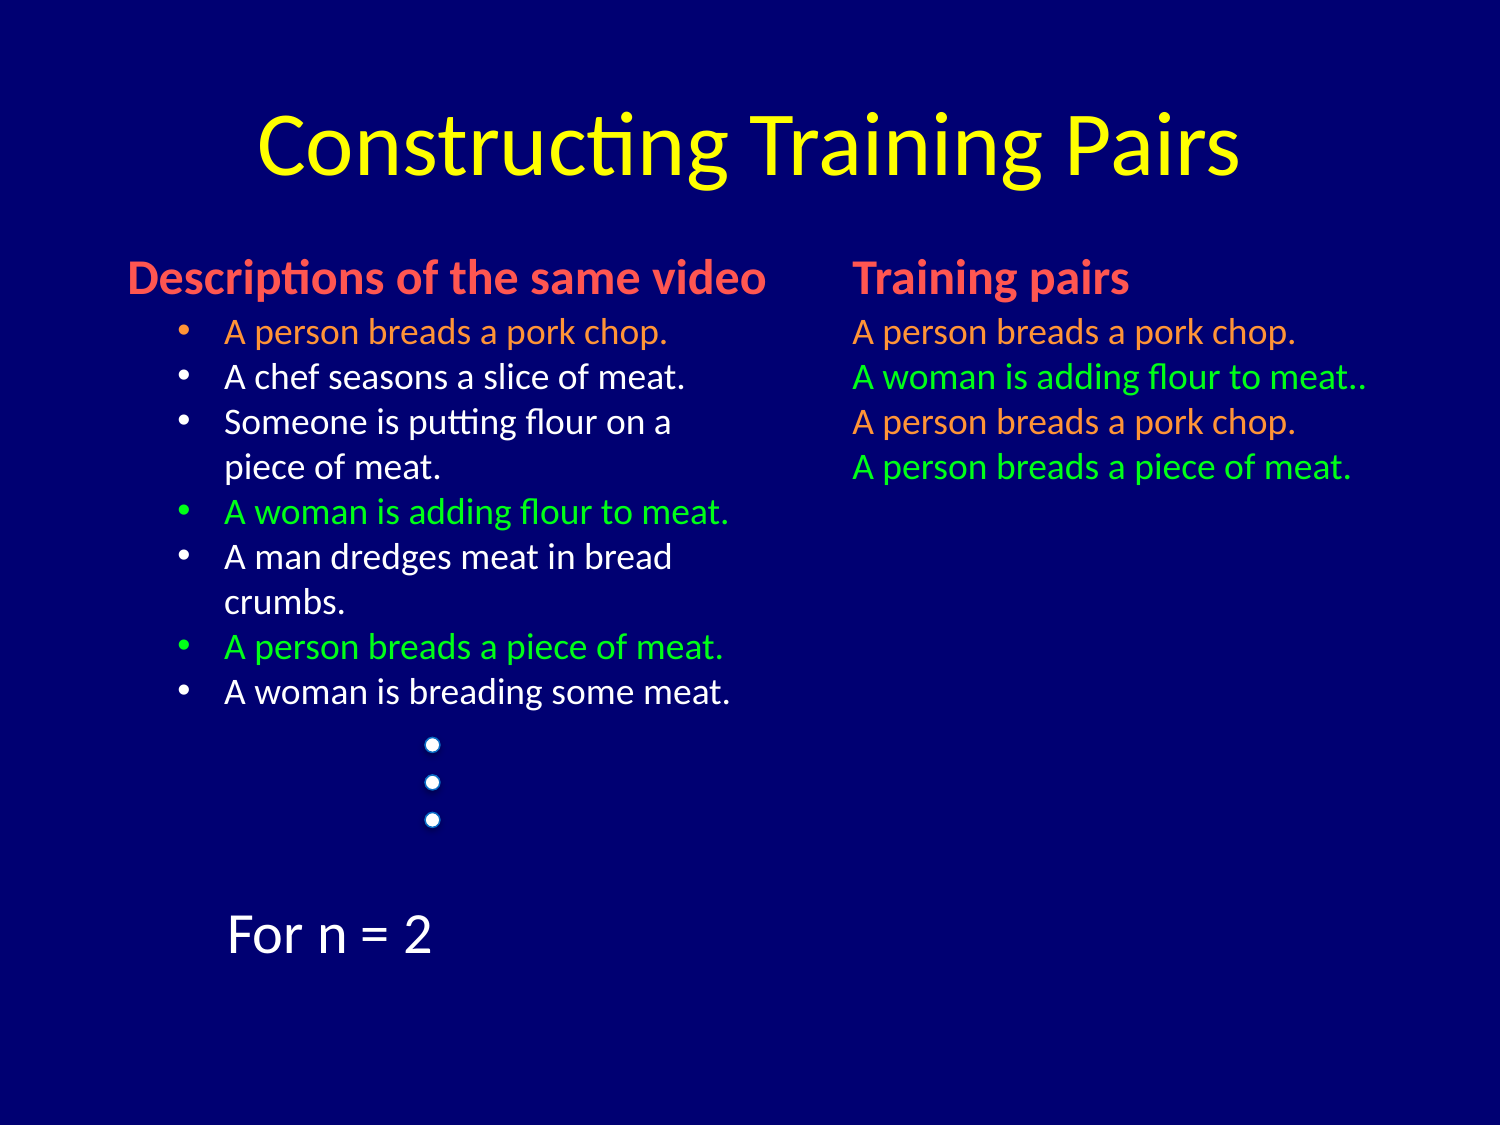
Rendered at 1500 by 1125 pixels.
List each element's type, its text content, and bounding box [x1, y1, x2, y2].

text_box Training pairs [837, 237, 1238, 313]
text_box Descriptions of the same video [112, 237, 788, 313]
title Constructing Training Pairs [75, 45, 1425, 233]
text_box A person breads a pork chop. A chef seasons a slice of meat. Someone is putting flour on a piece of meat. A woman is adding flour to meat. A man dredges meat in bread crumbs. A person breads a piece of meat. A woman is breading some meat. [162, 313, 763, 720]
text_box For n = 2 [212, 887, 1425, 973]
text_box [424, 737, 441, 828]
text_box A person breads a pork chop. A woman is adding flour to meat.. A person breads a pork chop. A person breads a piece of meat. [837, 299, 1438, 495]
